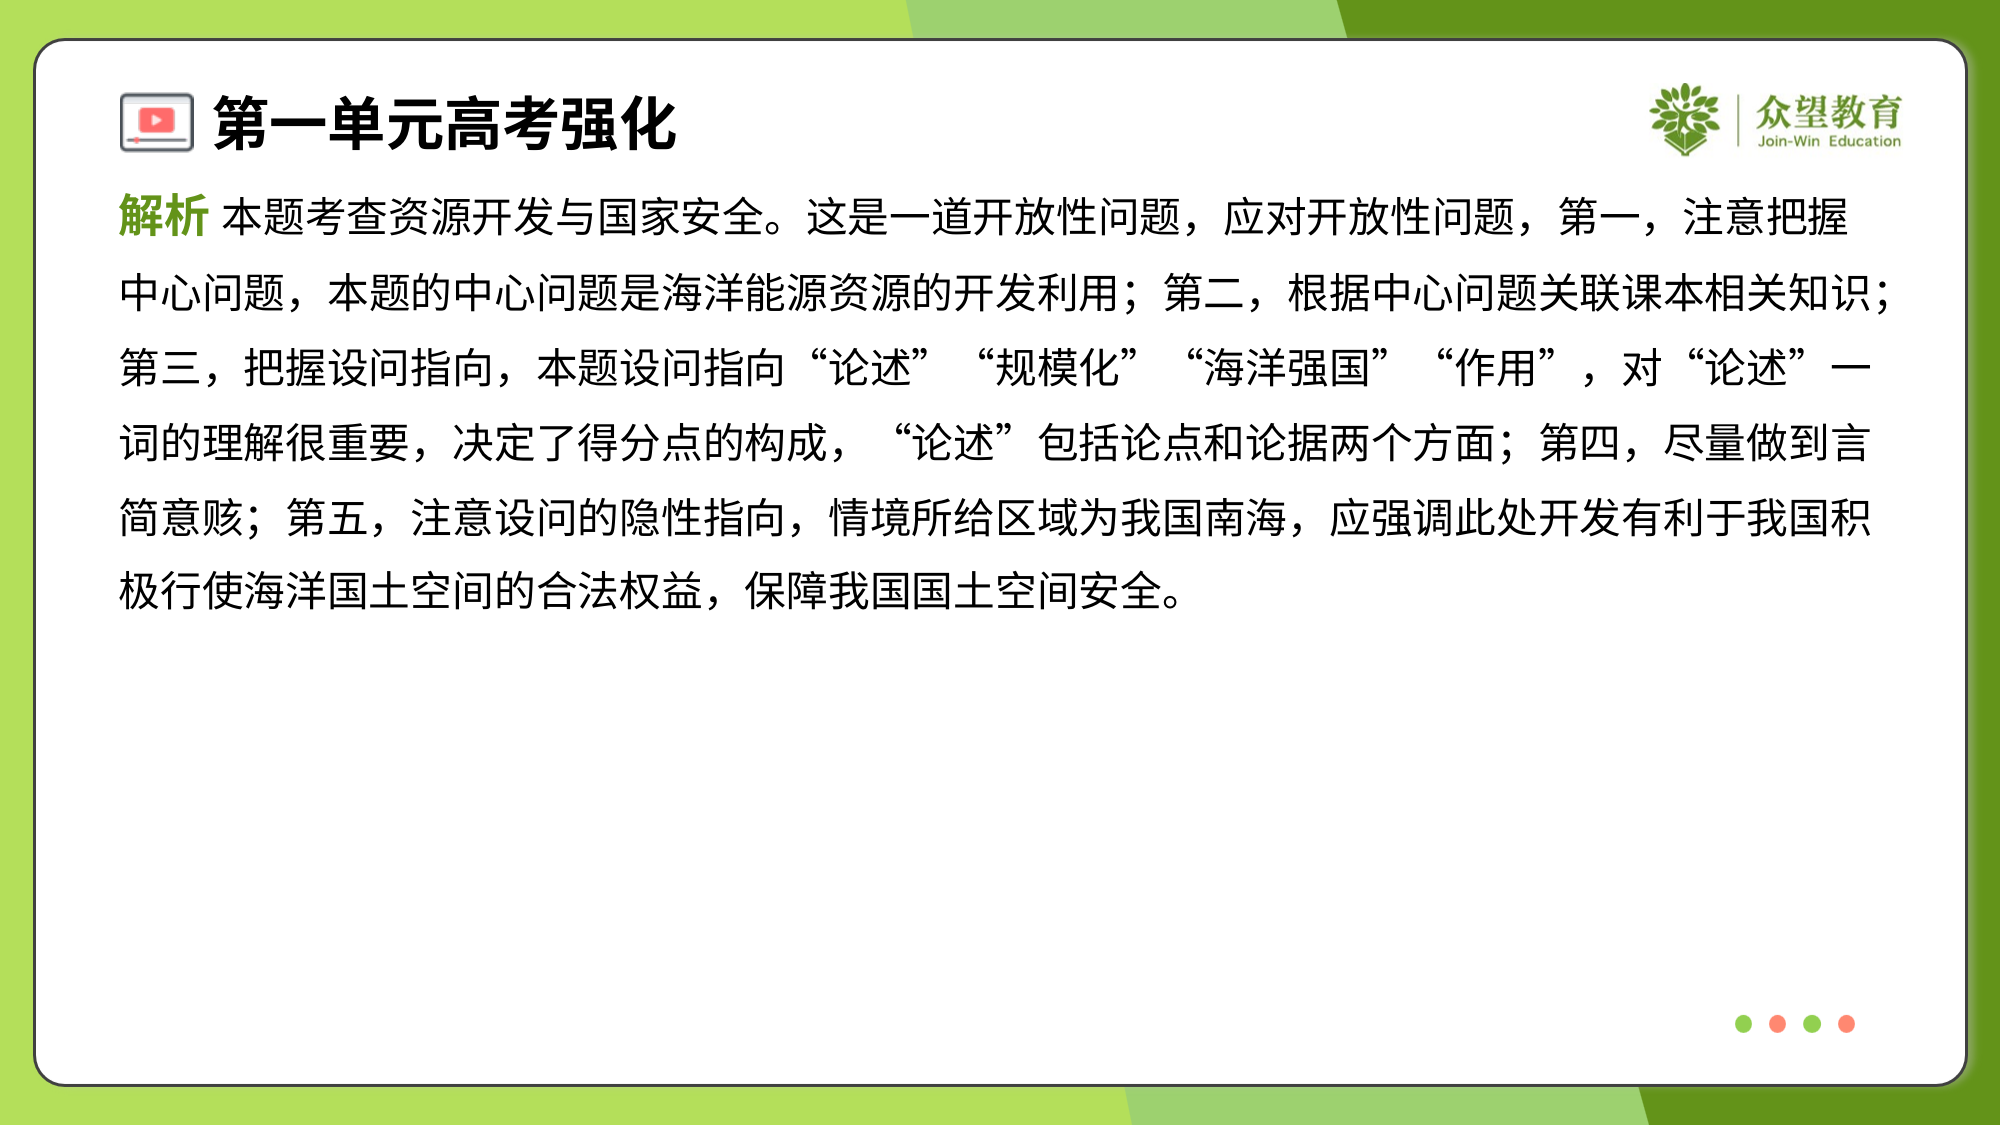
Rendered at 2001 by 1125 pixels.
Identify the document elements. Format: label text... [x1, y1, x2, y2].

picture [0, 0, 2000, 1125]
text_box 解析 本题考查资源开发与国家安全。这是一道开放性问题，应对开放性问题，第一，注意把握 中心问题，本题的中心问题是海洋能源资源的开发利用；第二，根据中心问题关联课本相关知识； 第三，把握设问指向，本题设问指向“论述”“规模化”“海洋强国”“作用”，对“论述”一 词的理解很重要，决定了得分点的构成，“论述”包括论点和论据两个方面；第四，尽量做到言 简意赅；第五，注意设问的隐性指向，情境所给区域为我国南海，应强调此处开发有利于我国积 极行使海洋国土空间的合法权益，保障我国国土空间安全。 [118, 164, 1883, 608]
